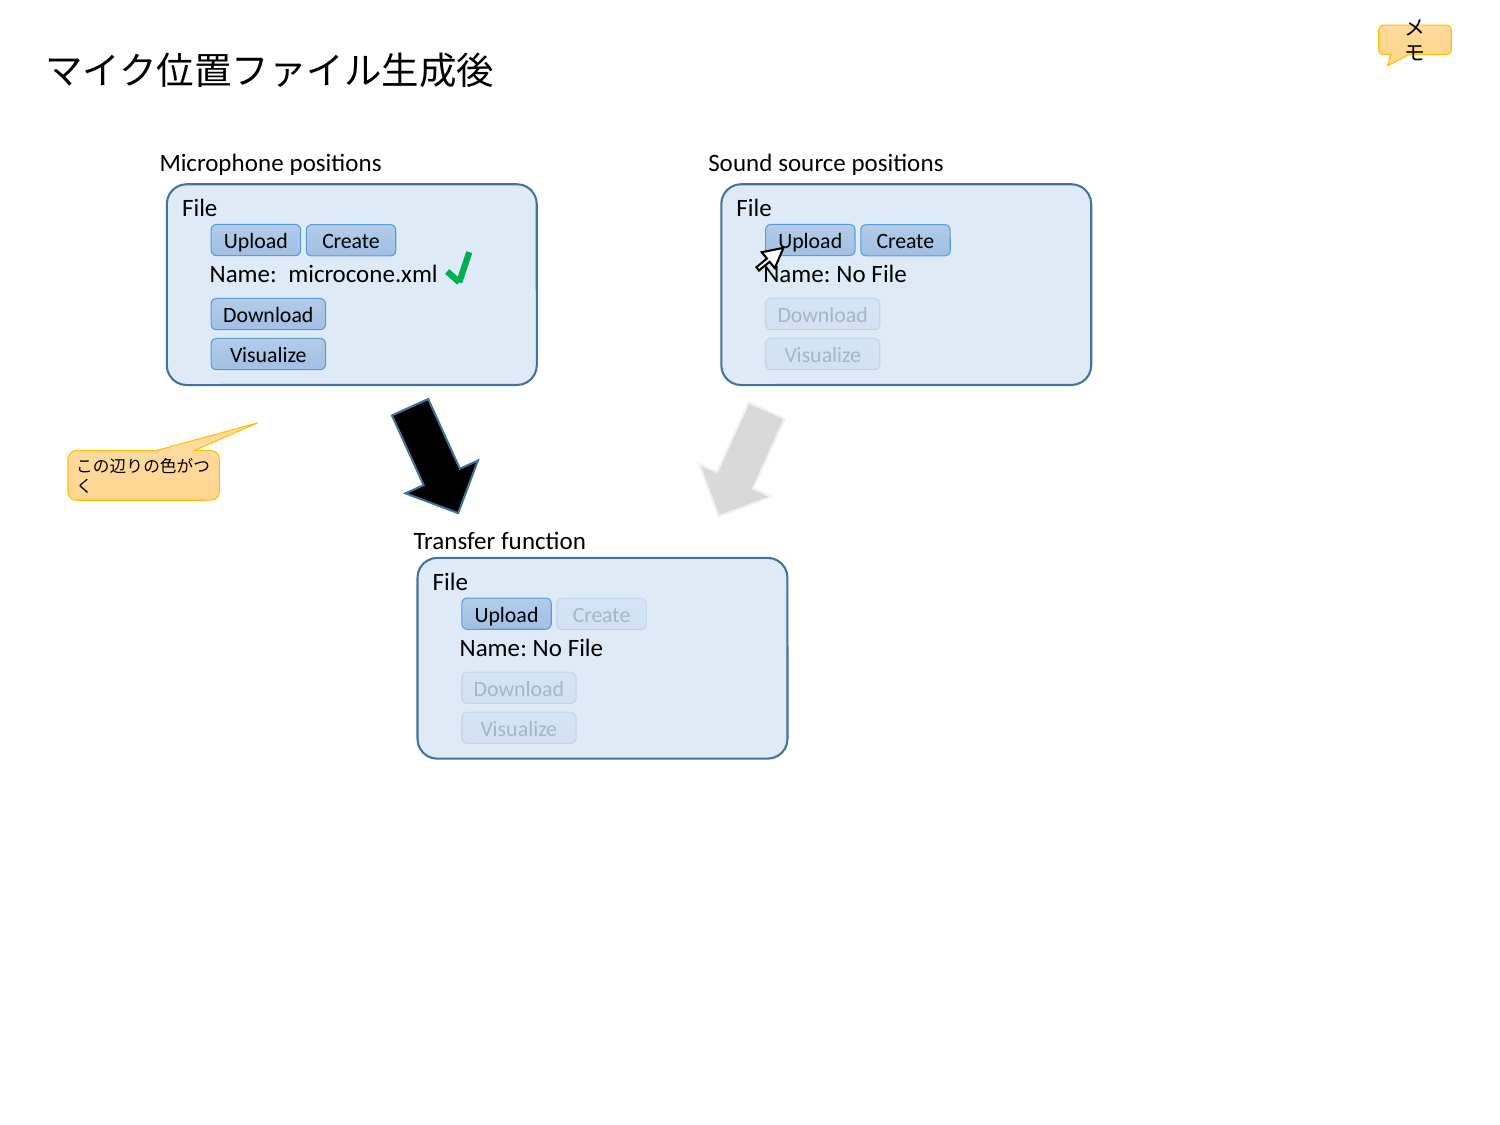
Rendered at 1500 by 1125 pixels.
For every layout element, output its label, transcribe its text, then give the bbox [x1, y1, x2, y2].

text_box Upload [461, 597, 552, 624]
text_box Visualize [461, 711, 577, 744]
text_box [165, 183, 538, 387]
text_box Name: microcone.xml [194, 250, 454, 296]
text_box File [721, 184, 787, 229]
text_box Name: No File [444, 624, 619, 669]
text_box Visualize [764, 337, 881, 371]
text_box File [417, 557, 484, 603]
text_box [416, 556, 789, 760]
text_box マイク位置ファイル生成後 [30, 39, 510, 100]
text_box Name: No File [748, 250, 923, 296]
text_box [447, 271, 459, 283]
text_box [697, 401, 787, 518]
text_box Transfer function [398, 517, 608, 563]
text_box [390, 397, 480, 515]
text_box Download [210, 297, 327, 331]
text_box この辺りの色がつく [67, 422, 258, 501]
text_box メモ [1378, 24, 1452, 67]
text_box Visualize [210, 337, 327, 371]
text_box [720, 183, 1093, 387]
text_box Download [764, 297, 881, 331]
text_box Microphone positions [144, 139, 397, 185]
text_box File [167, 184, 233, 229]
text_box Upload [765, 223, 856, 250]
text_box Create [305, 224, 397, 250]
text_box Create [556, 597, 647, 631]
text_box Download [461, 671, 577, 704]
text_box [459, 252, 470, 283]
text_box Create [860, 224, 951, 257]
text_box [754, 246, 786, 272]
text_box Sound source positions [693, 139, 959, 185]
text_box Upload [210, 223, 302, 250]
